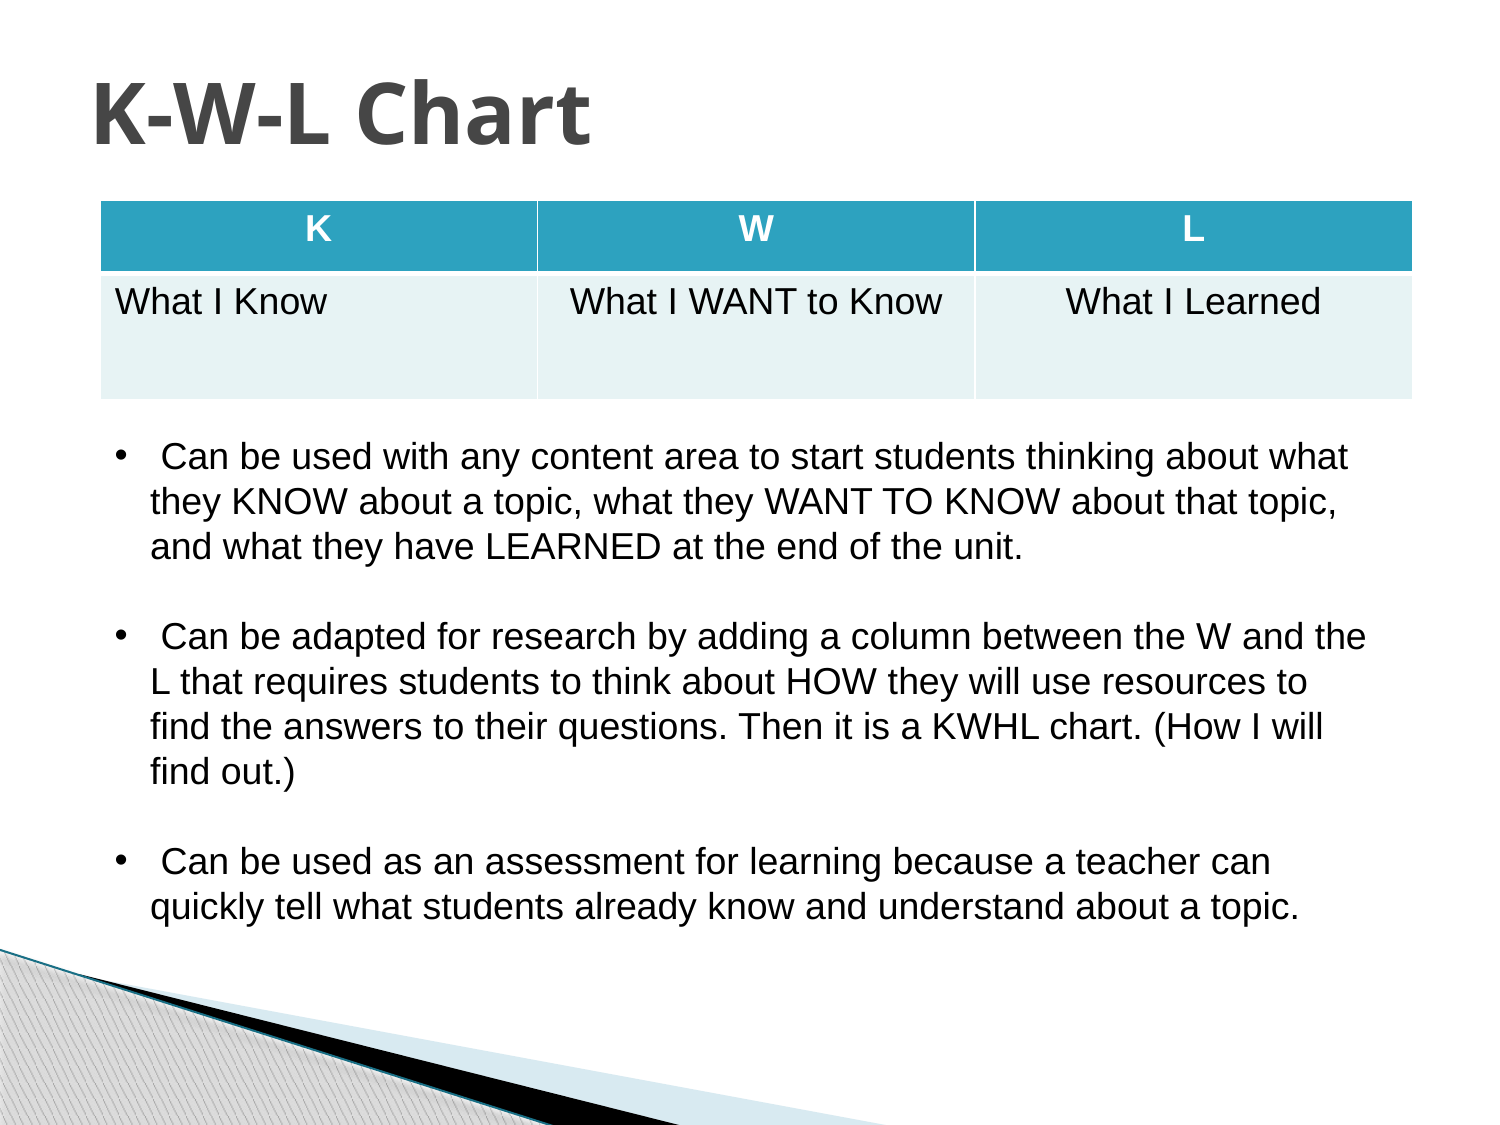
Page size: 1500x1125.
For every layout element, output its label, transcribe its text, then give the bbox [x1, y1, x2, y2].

table_cell What I Learned [976, 276, 1412, 399]
table_header W [538, 201, 974, 271]
table_header L [976, 201, 1412, 271]
text_box Can be used with any content area to start students thinking about what they KNOW about a topic, what they WANT TO KNOW about that topic, and what they have LEARNED at the end of the unit. Can be adapted for research by adding a column between the W and the L that requires students to think about HOW they will use resources to find the answers to their questions. Then it is a KWHL chart. (How I will find out.) Can be used as an assessment for learning because a teacher can quickly tell what students already know and understand about a topic. [99, 424, 1388, 935]
table_cell What I WANT to Know [538, 276, 974, 399]
table_header K [101, 201, 537, 271]
title K-W-L Chart [75, 45, 1425, 175]
table_cell What I Know [101, 276, 537, 399]
